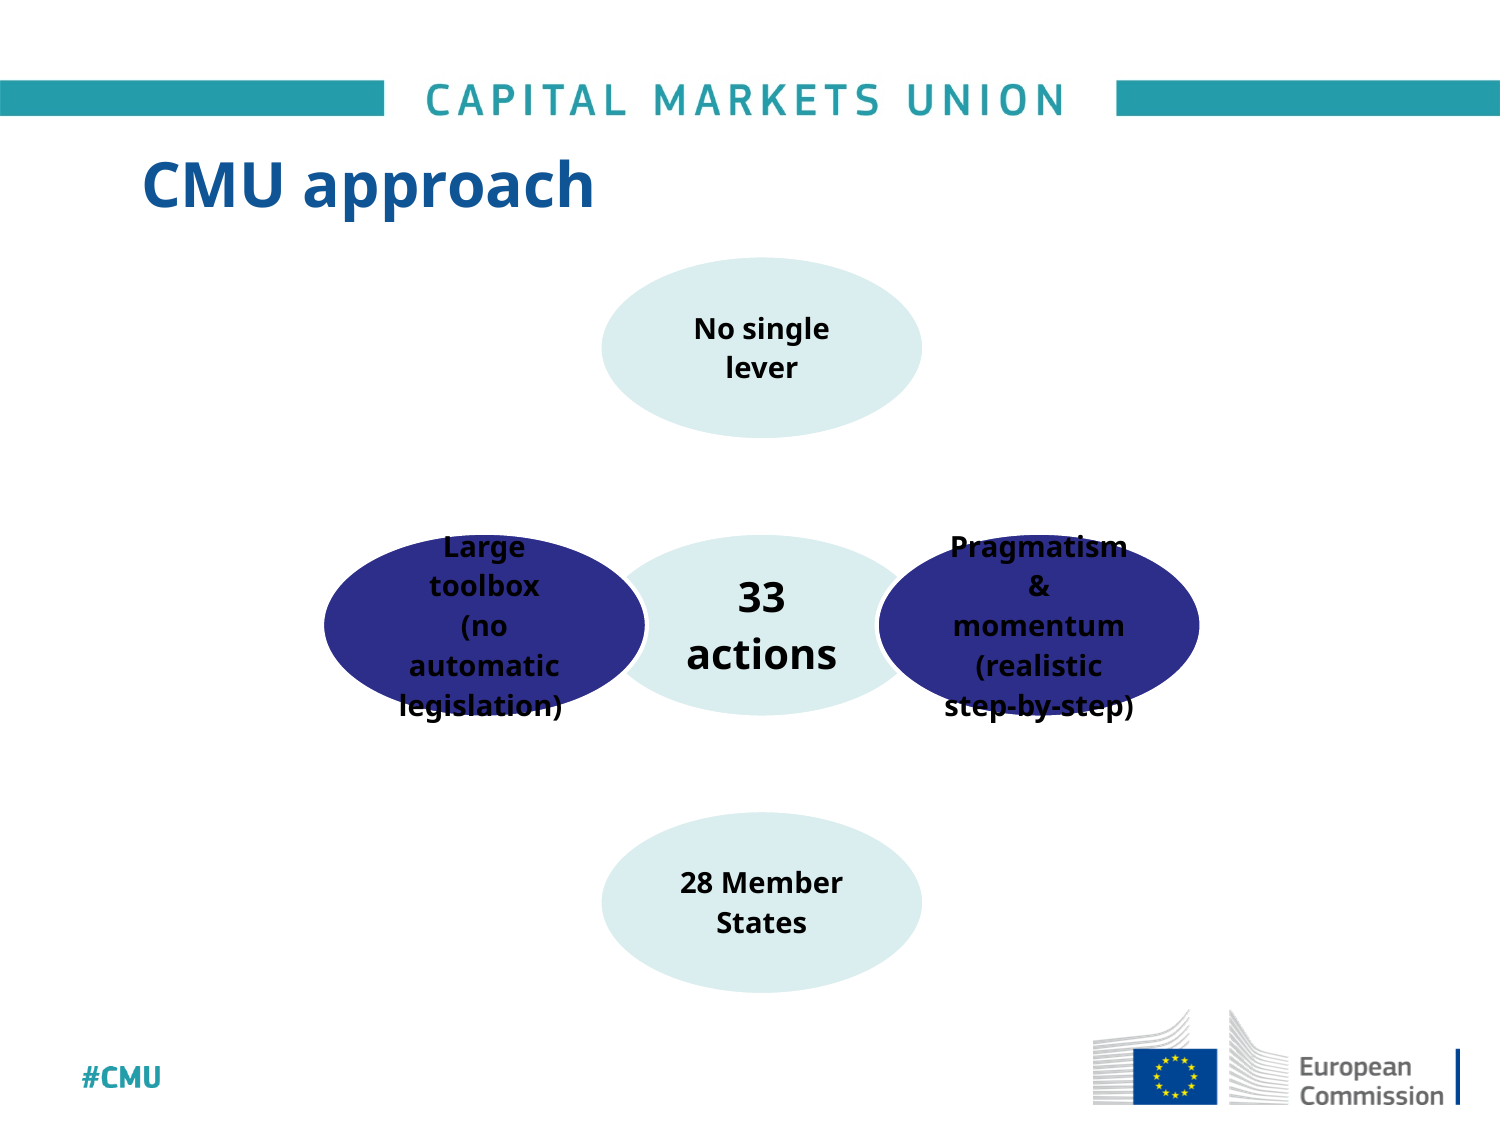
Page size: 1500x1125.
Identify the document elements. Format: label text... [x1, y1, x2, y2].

picture [1092, 1008, 1461, 1106]
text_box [111, 255, 1412, 996]
picture [0, 30, 1500, 159]
text_box CMU approach [126, 137, 612, 227]
picture [81, 1066, 160, 1088]
